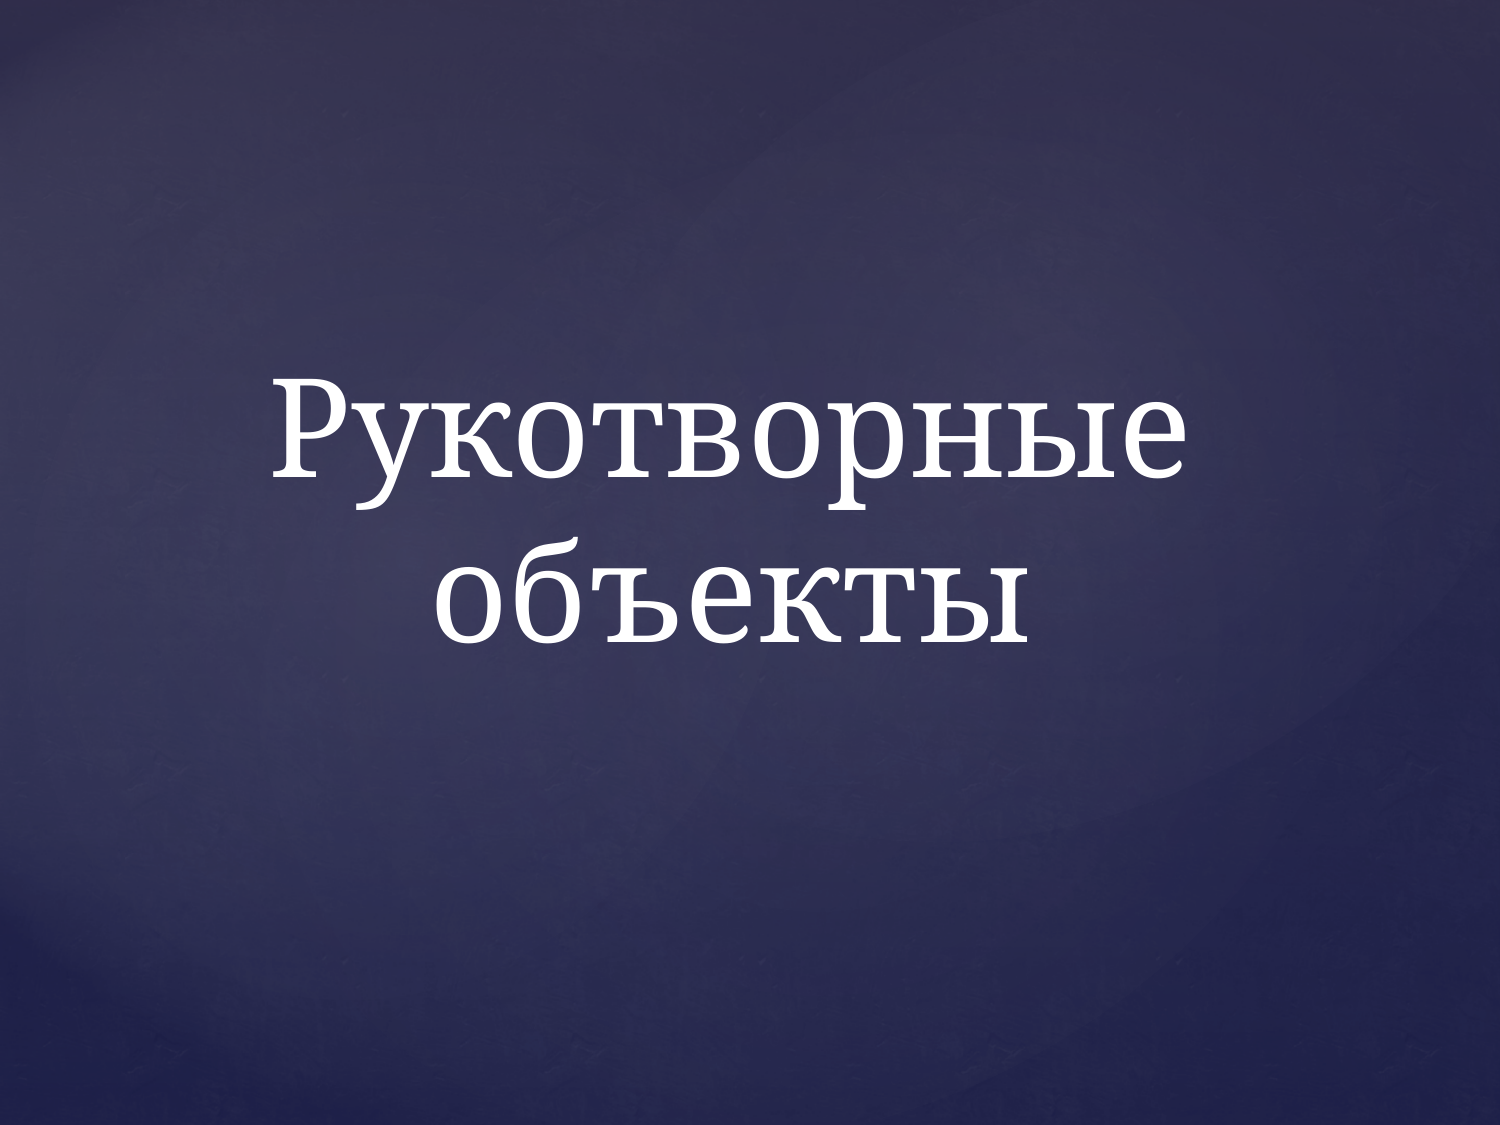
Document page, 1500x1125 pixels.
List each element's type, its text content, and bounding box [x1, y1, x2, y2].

title Рукотворные объекты [112, 527, 1350, 678]
